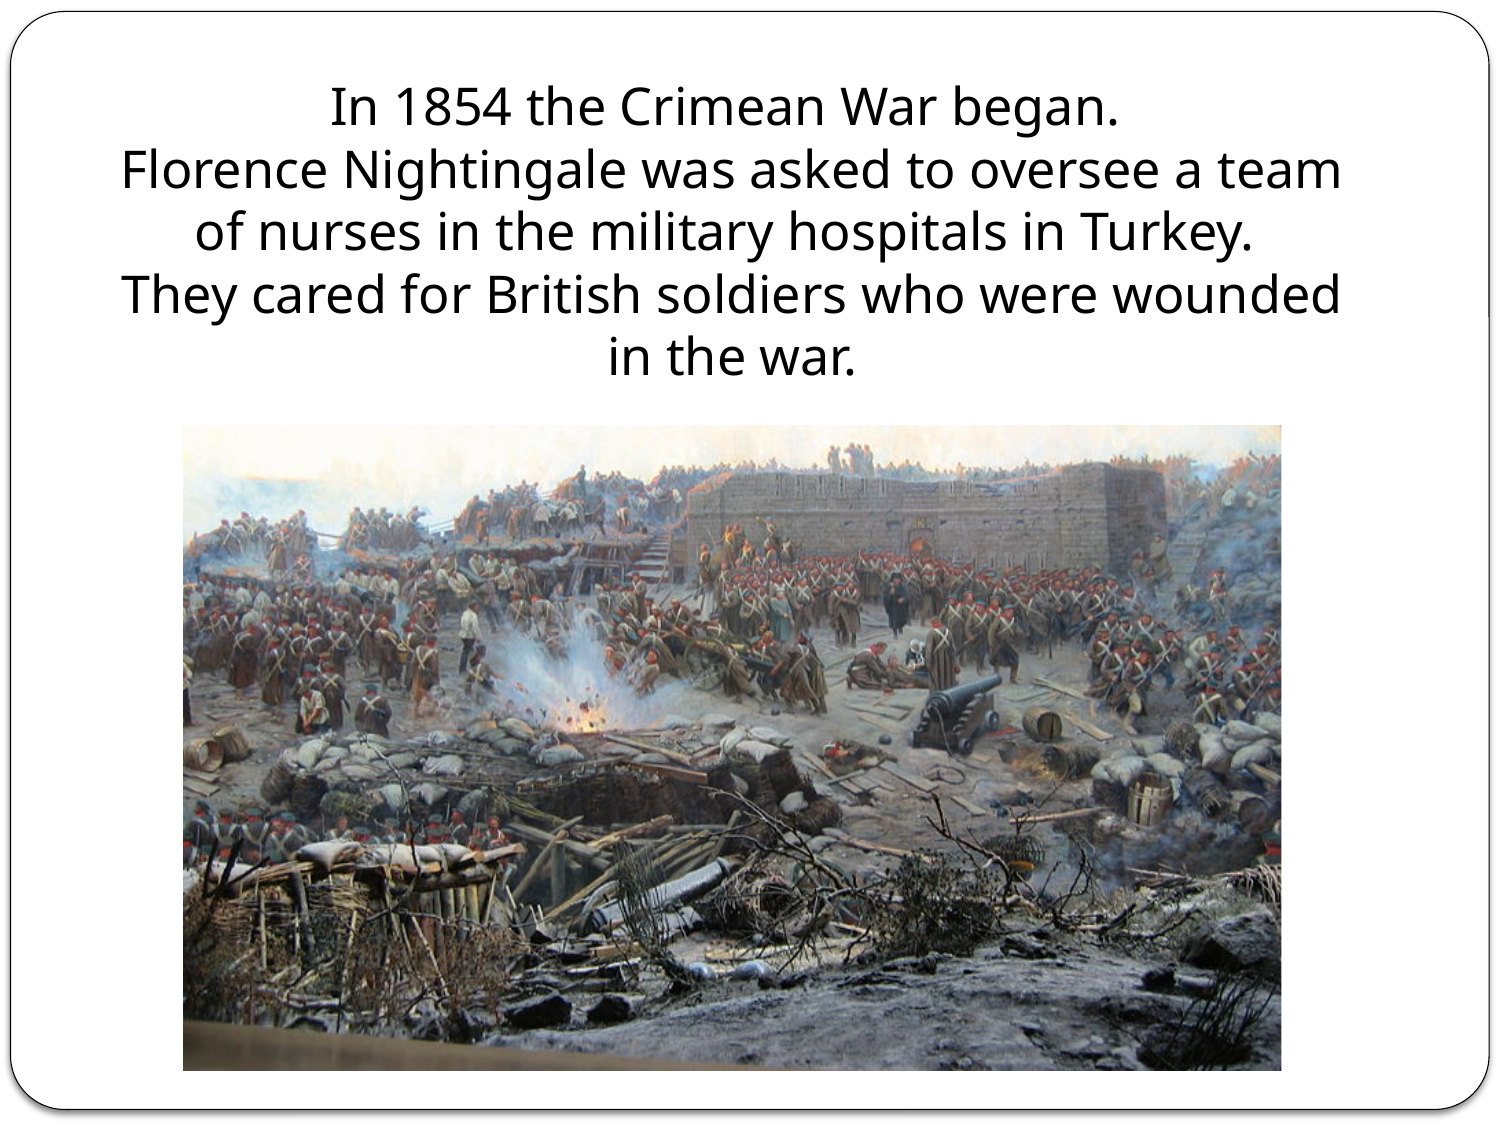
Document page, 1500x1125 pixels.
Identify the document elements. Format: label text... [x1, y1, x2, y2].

text_box In 1854 the Crimean War began. Florence Nightingale was asked to oversee a team of nurses in the military hospitals in Turkey. They cared for British soldiers who were wounded in the war. [100, 66, 1365, 394]
picture [182, 424, 1282, 1071]
